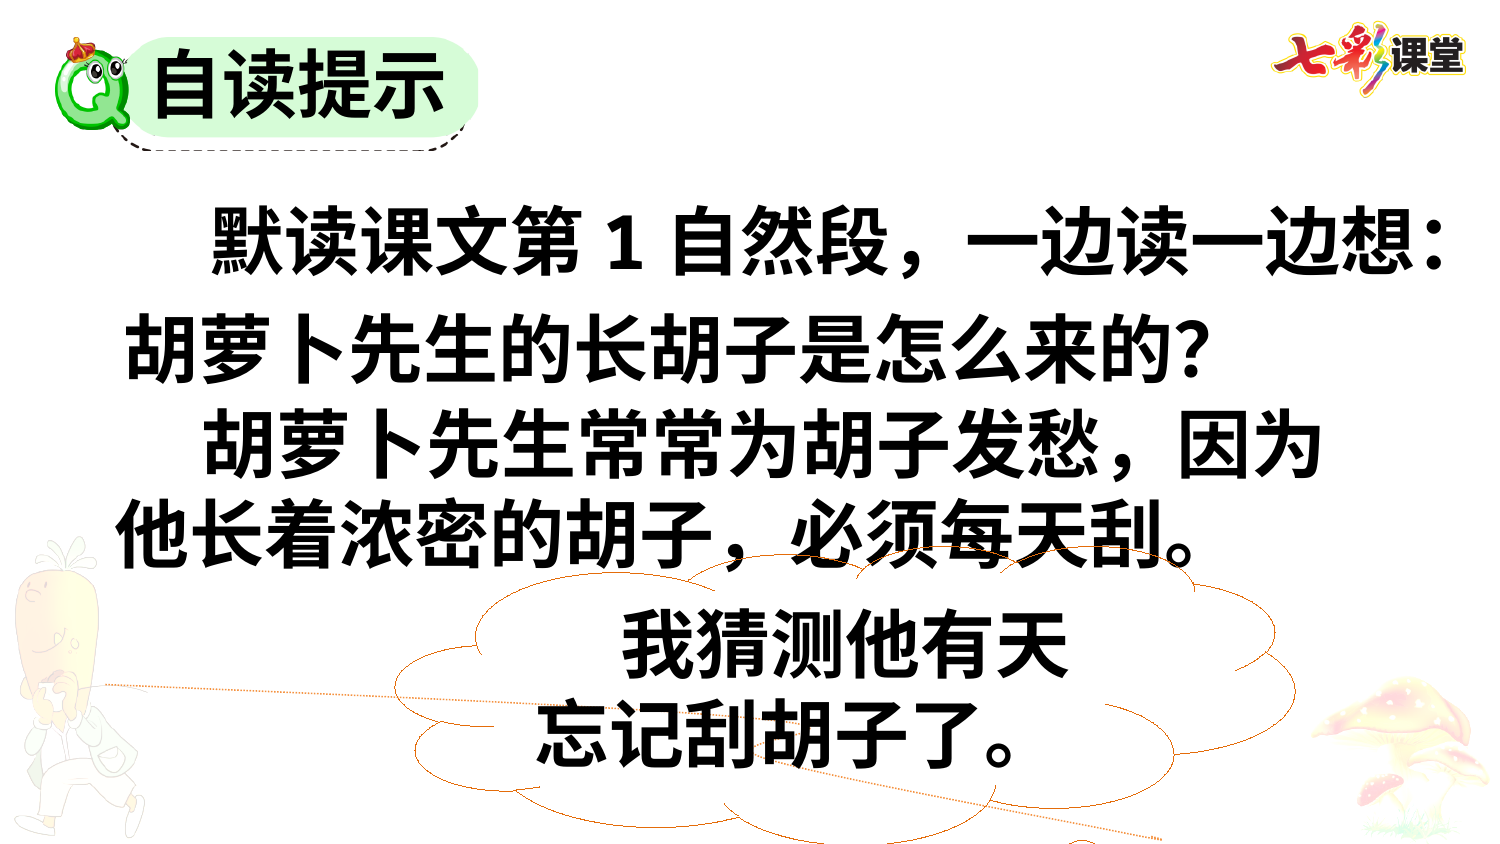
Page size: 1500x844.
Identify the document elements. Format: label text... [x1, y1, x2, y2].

text_box 默读课文第1自然段，一边读一边想：胡萝卜先生的长胡子是怎么来的？ [108, 168, 1432, 400]
text_box 自读提示 [135, 32, 484, 134]
text_box 胡萝卜先生常常为胡子发愁，因为他长着浓密的胡子，必须每天刮。 [100, 390, 1412, 586]
text_box 我猜测他有天忘记刮胡子了。 [394, 546, 1296, 844]
picture [55, 36, 479, 152]
picture [1269, 20, 1468, 98]
